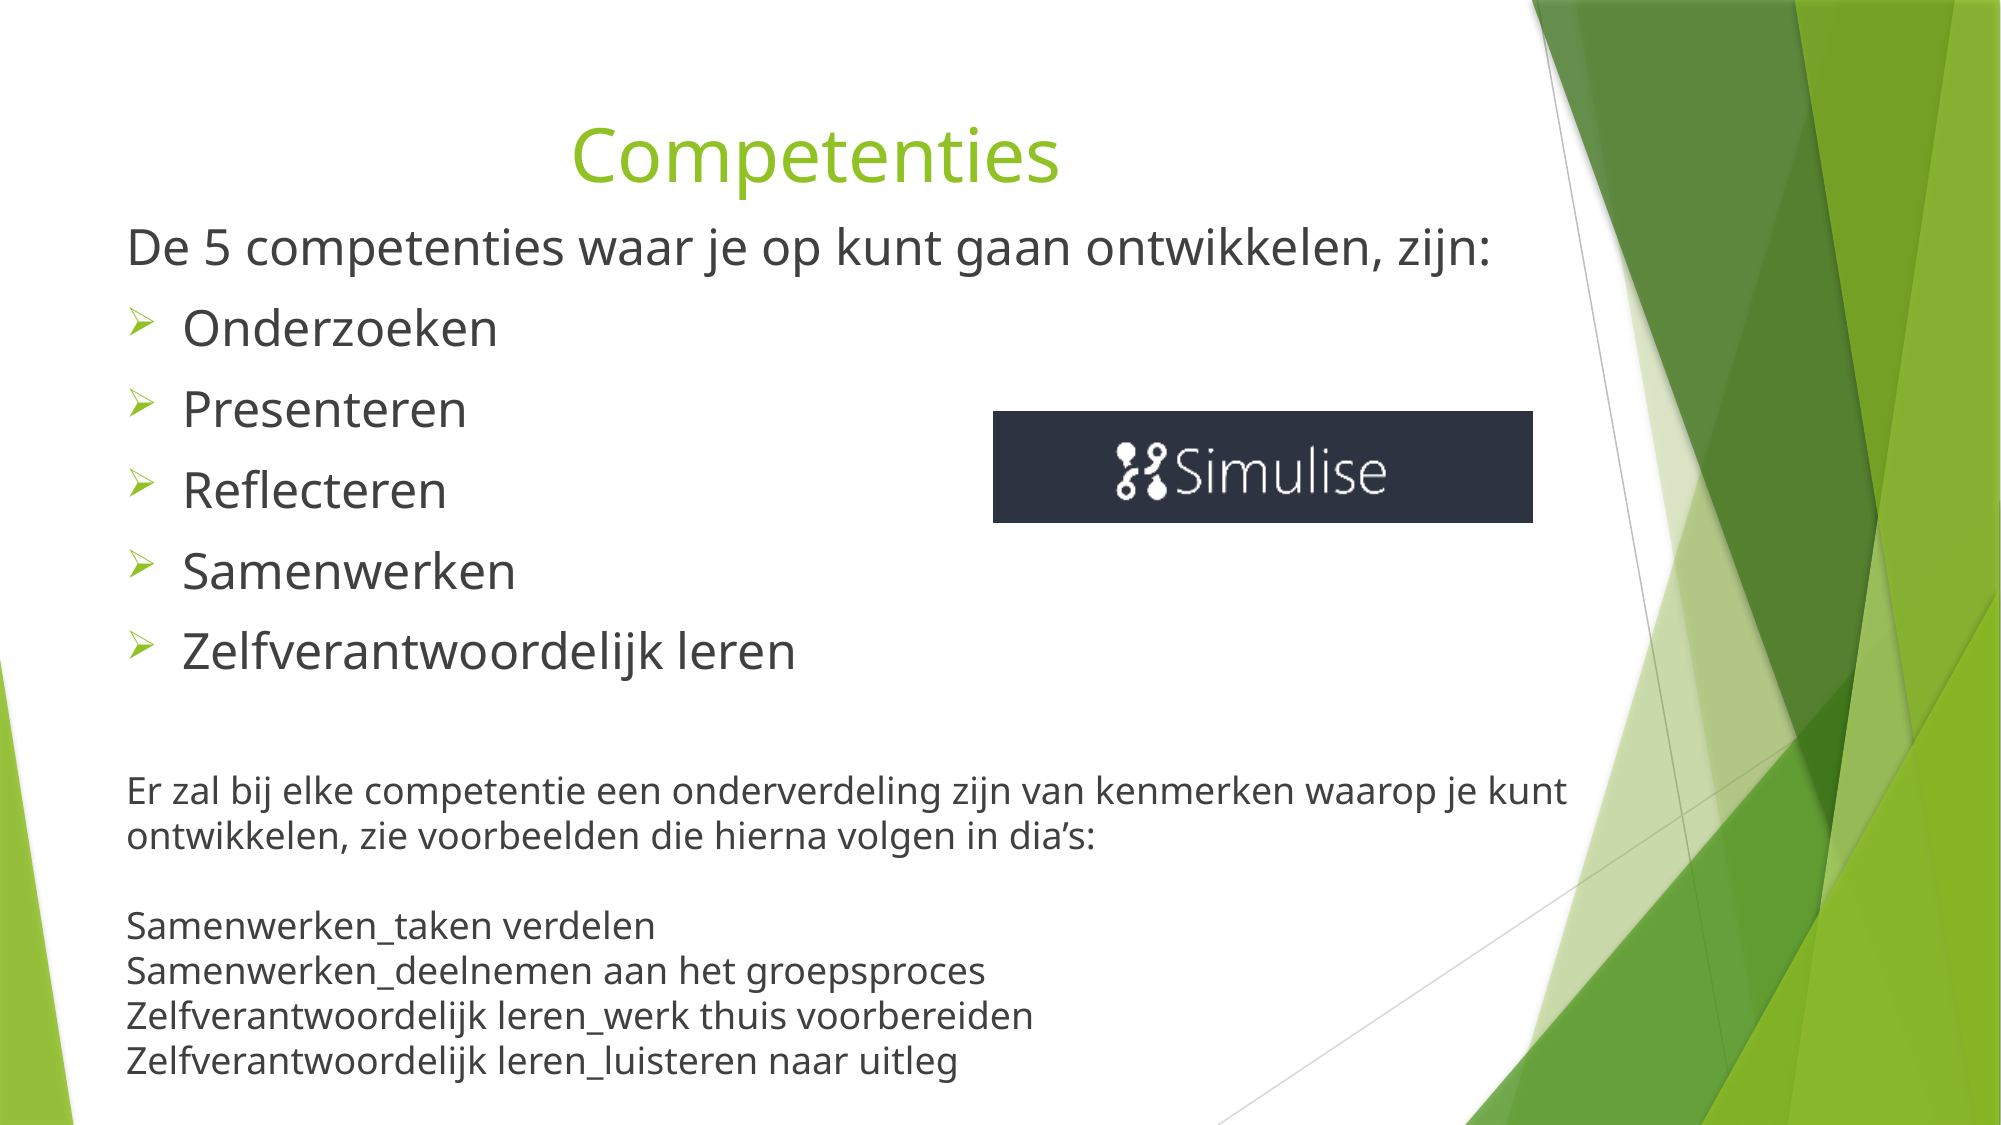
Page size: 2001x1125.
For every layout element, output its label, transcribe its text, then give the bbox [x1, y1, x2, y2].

picture [992, 410, 1533, 523]
text_box De 5 competenties waar je op kunt gaan ontwikkelen, zijn: Onderzoeken Presenteren Reflecteren Samenwerken Zelfverantwoordelijk leren Er zal bij elke competentie een onderverdeling zijn van kenmerken waarop je kunt ontwikkelen, zie voorbeelden die hierna volgen in dia’s: Samenwerken_taken verdelen Samenwerken_deelnemen aan het groepsproces Zelfverantwoordelijk leren_werk thuis voorbereiden Zelfverantwoordelijk leren_luisteren naar uitleg [111, 208, 1662, 1109]
title Competenties [111, 99, 1522, 208]
